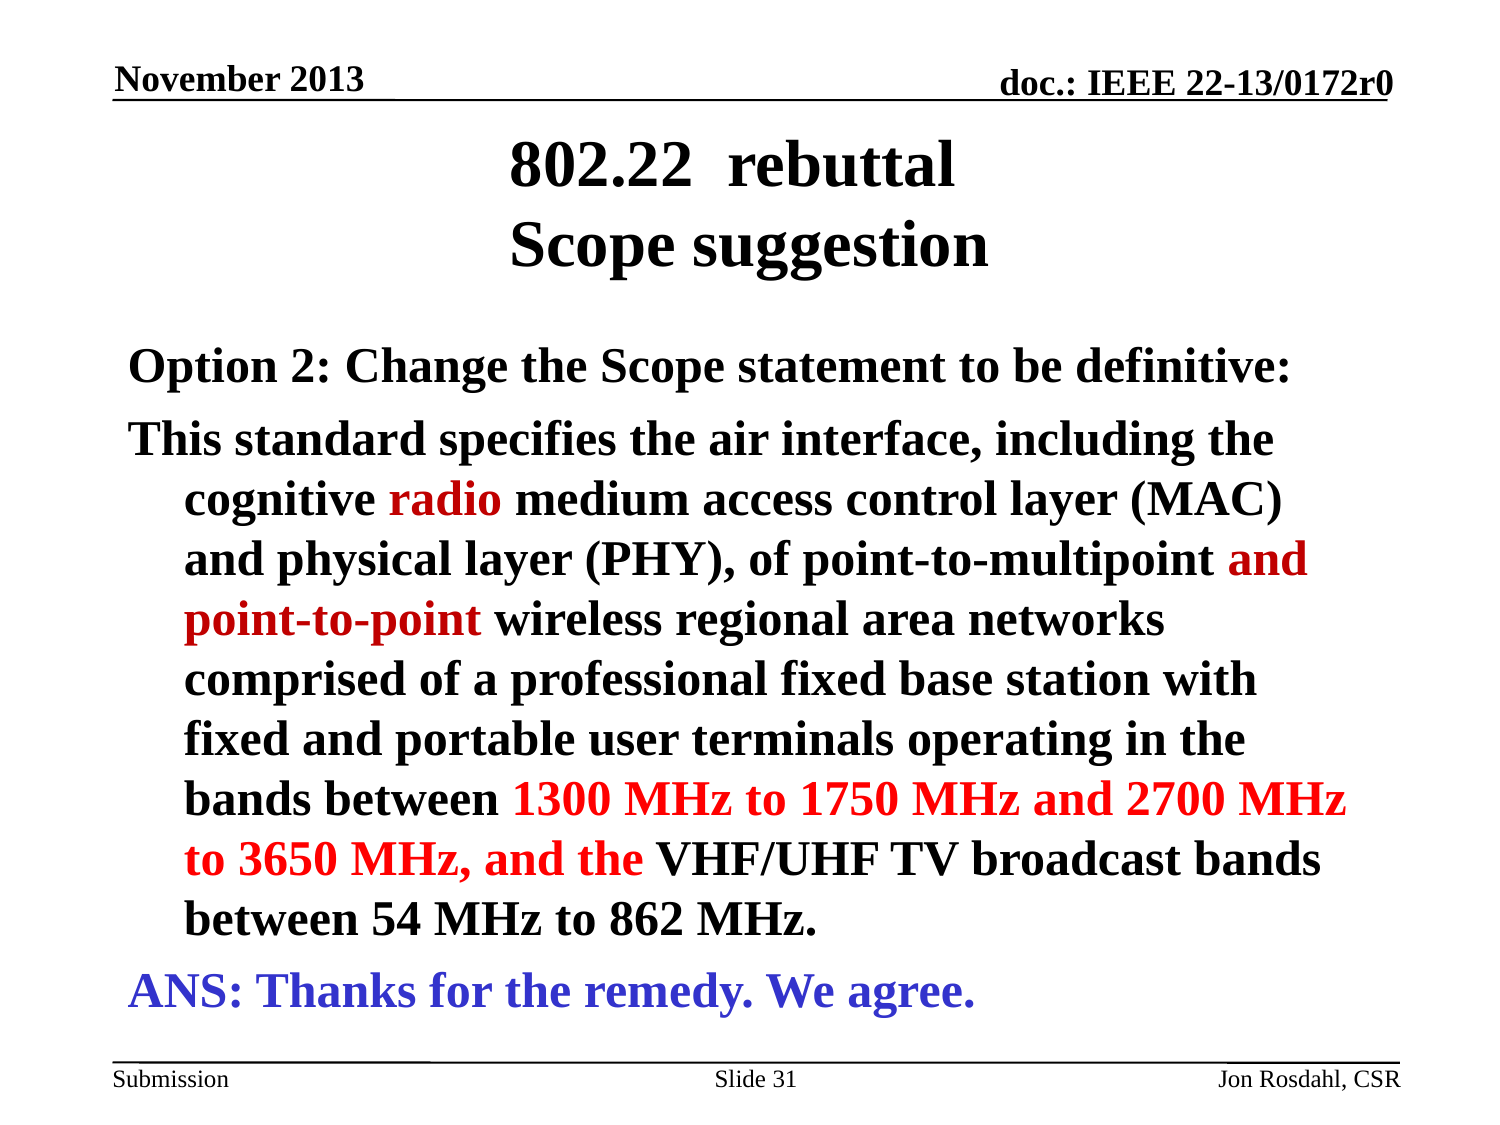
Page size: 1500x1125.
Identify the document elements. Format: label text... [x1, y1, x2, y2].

list Option 2: Change the Scope statement to be definitive: This standard specifies the air interface, including the cognitive radio medium access control layer (MAC) and physical layer (PHY), of point-to-multipoint and point-to-point wireless regional area networks comprised of a professional fixed base station with fixed and portable user terminals operating in the bands between 1300 MHz to 1750 MHz and 2700 MHz to 3650 MHz, and the VHF/UHF TV broadcast bands between 54 MHz to 862 MHz. ANS: Thanks for the remedy. We agree. [112, 324, 1388, 1000]
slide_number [114, 54, 423, 100]
slide_number Slide 31 [712, 1061, 800, 1123]
title 802.22 rebuttal Scope suggestion [112, 112, 1388, 288]
footer Jon Rosdahl, CSR [878, 1061, 1402, 1093]
